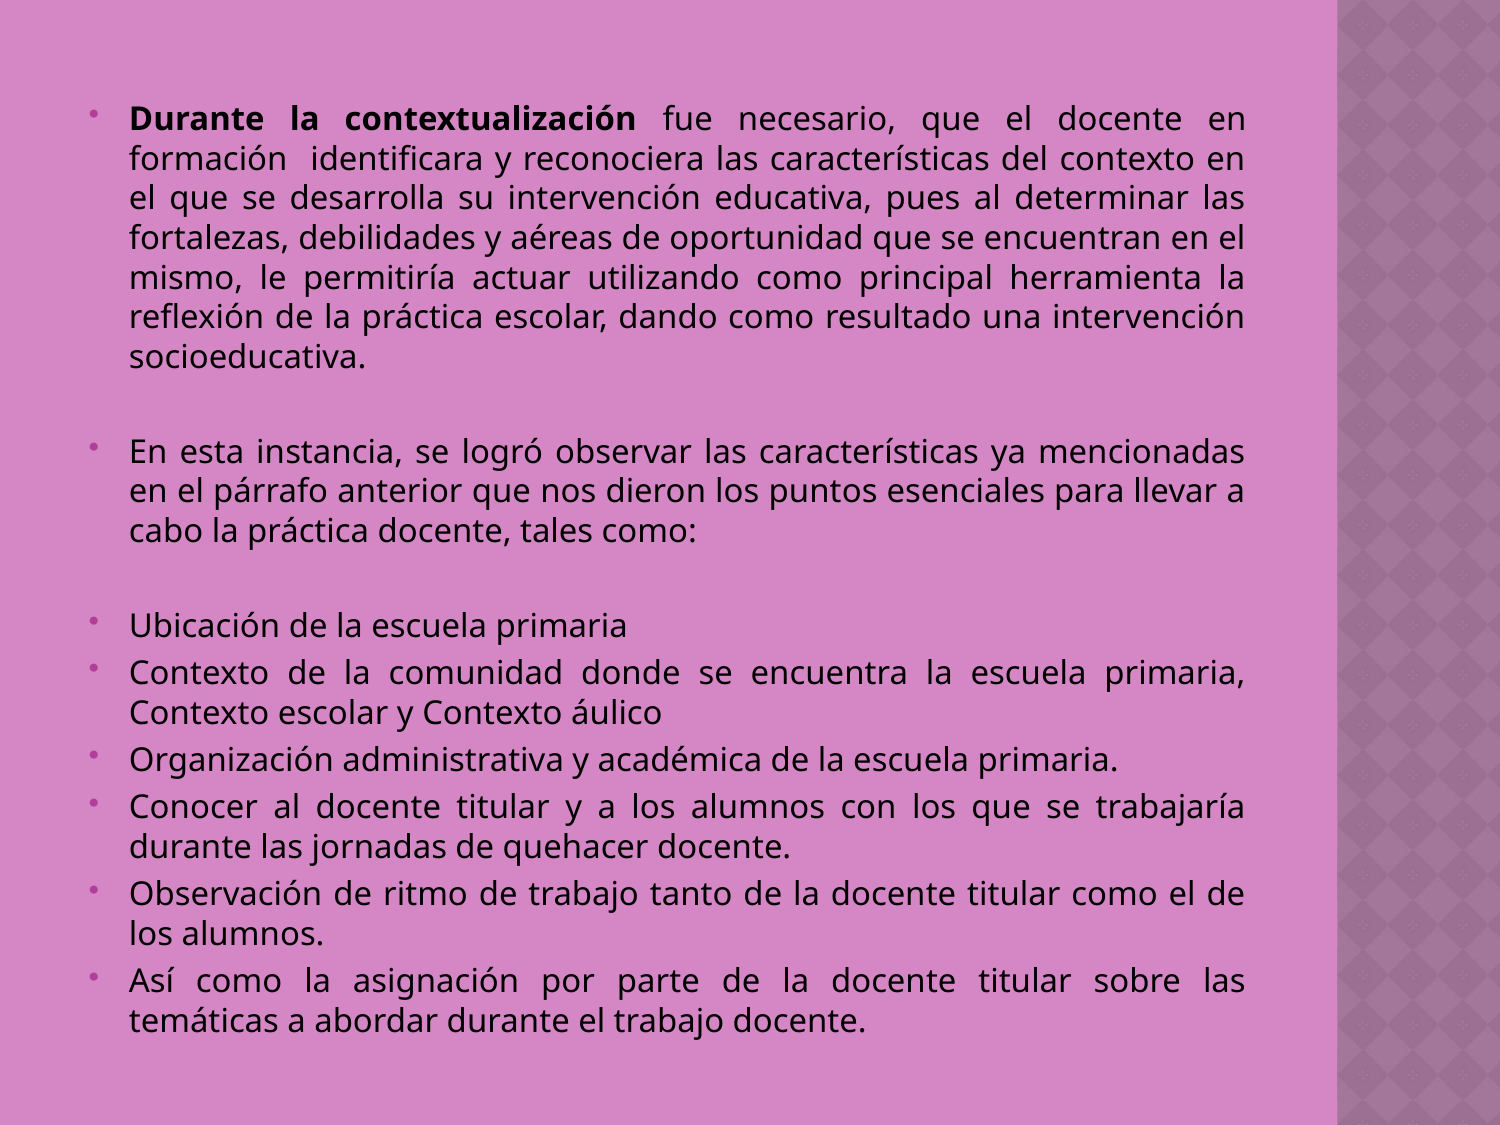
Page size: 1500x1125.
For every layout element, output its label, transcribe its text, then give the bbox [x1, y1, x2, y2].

list Durante la contextualización fue necesario, que el docente en formación identificara y reconociera las características del contexto en el que se desarrolla su intervención educativa, pues al determinar las fortalezas, debilidades y aéreas de oportunidad que se encuentran en el mismo, le permitiría actuar utilizando como principal herramienta la reflexión de la práctica escolar, dando como resultado una intervención socioeducativa. En esta instancia, se logró observar las características ya mencionadas en el párrafo anterior que nos dieron los puntos esenciales para llevar a cabo la práctica docente, tales como: Ubicación de la escuela primaria Contexto de la comunidad donde se encuentra la escuela primaria, Contexto escolar y Contexto áulico Organización administrativa y académica de la escuela primaria. Conocer al docente titular y a los alumnos con los que se trabajaría durante las jornadas de quehacer docente. Observación de ritmo de trabajo tanto de la docente titular como el de los alumnos. Así como la asignación por parte de la docente titular sobre las temáticas a abordar durante el trabajo docente. [75, 90, 1263, 1059]
